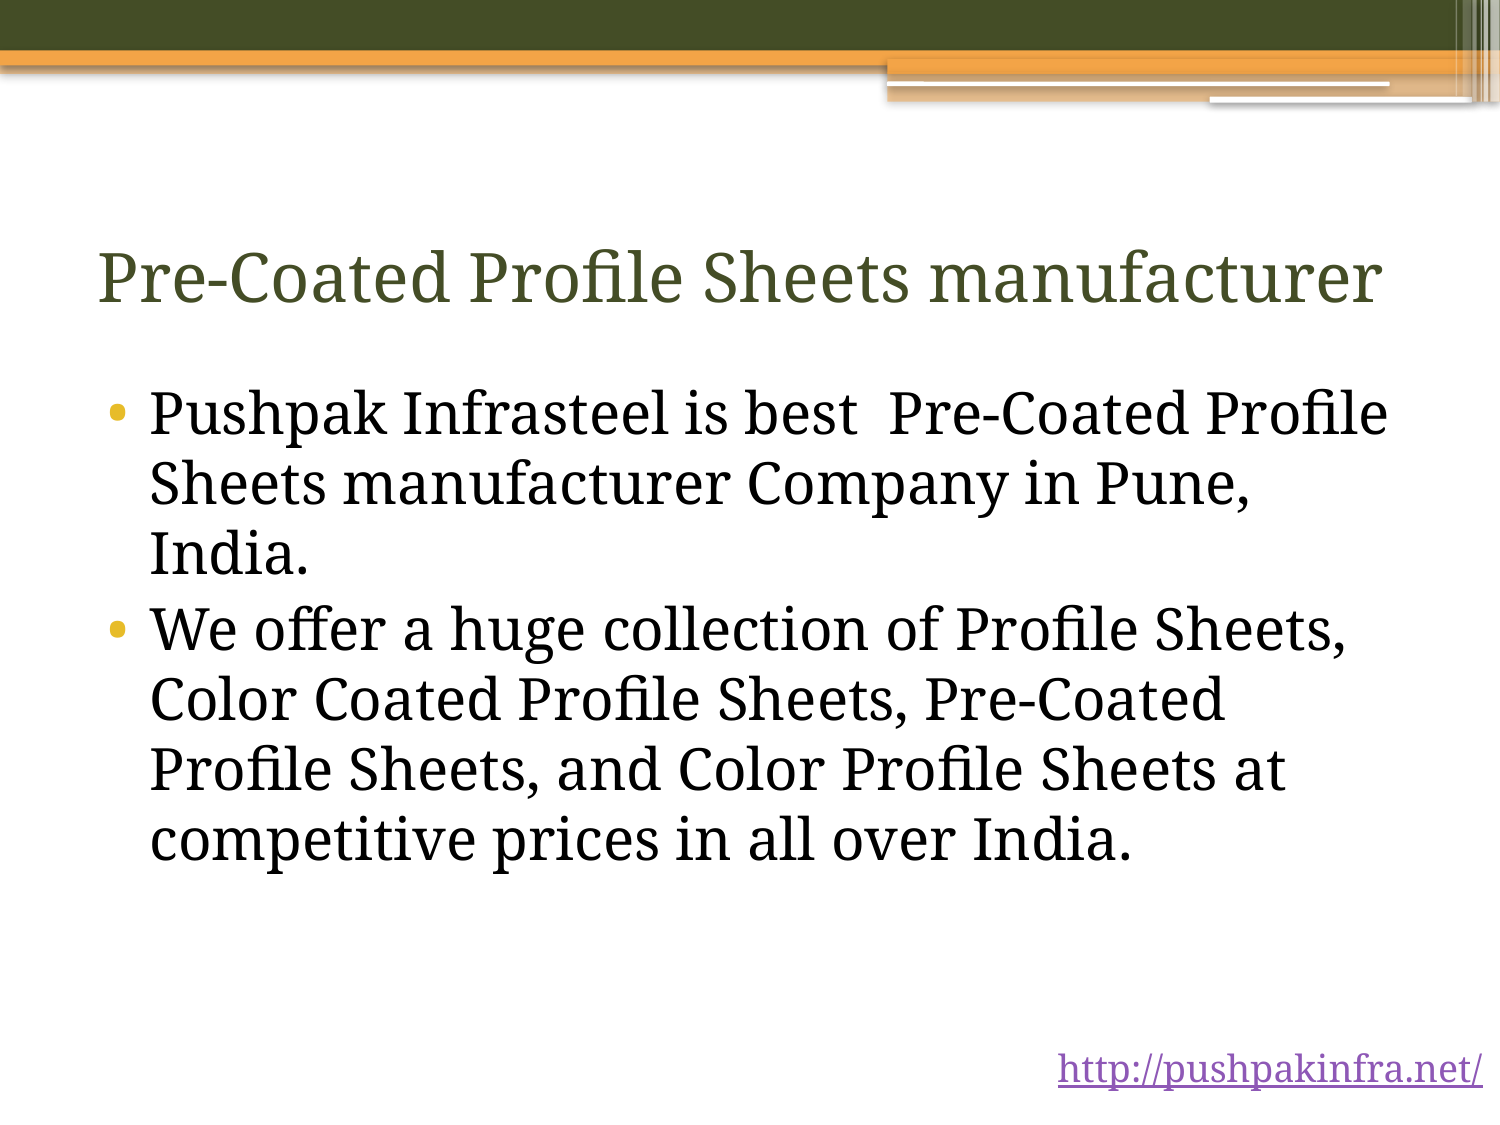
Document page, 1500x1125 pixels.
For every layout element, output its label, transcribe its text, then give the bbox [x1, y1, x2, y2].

title Pre-Coated Profile Sheets manufacturer [75, 187, 1425, 363]
text_box http://pushpakinfra.net/ [1042, 1037, 1498, 1104]
list Pushpak Infrasteel is best Pre-Coated Profile Sheets manufacturer Company in Pune, India. We offer a huge collection of Profile Sheets, Color Coated Profile Sheets, Pre-Coated Profile Sheets, and Color Profile Sheets at competitive prices in all over India. [75, 368, 1425, 1079]
